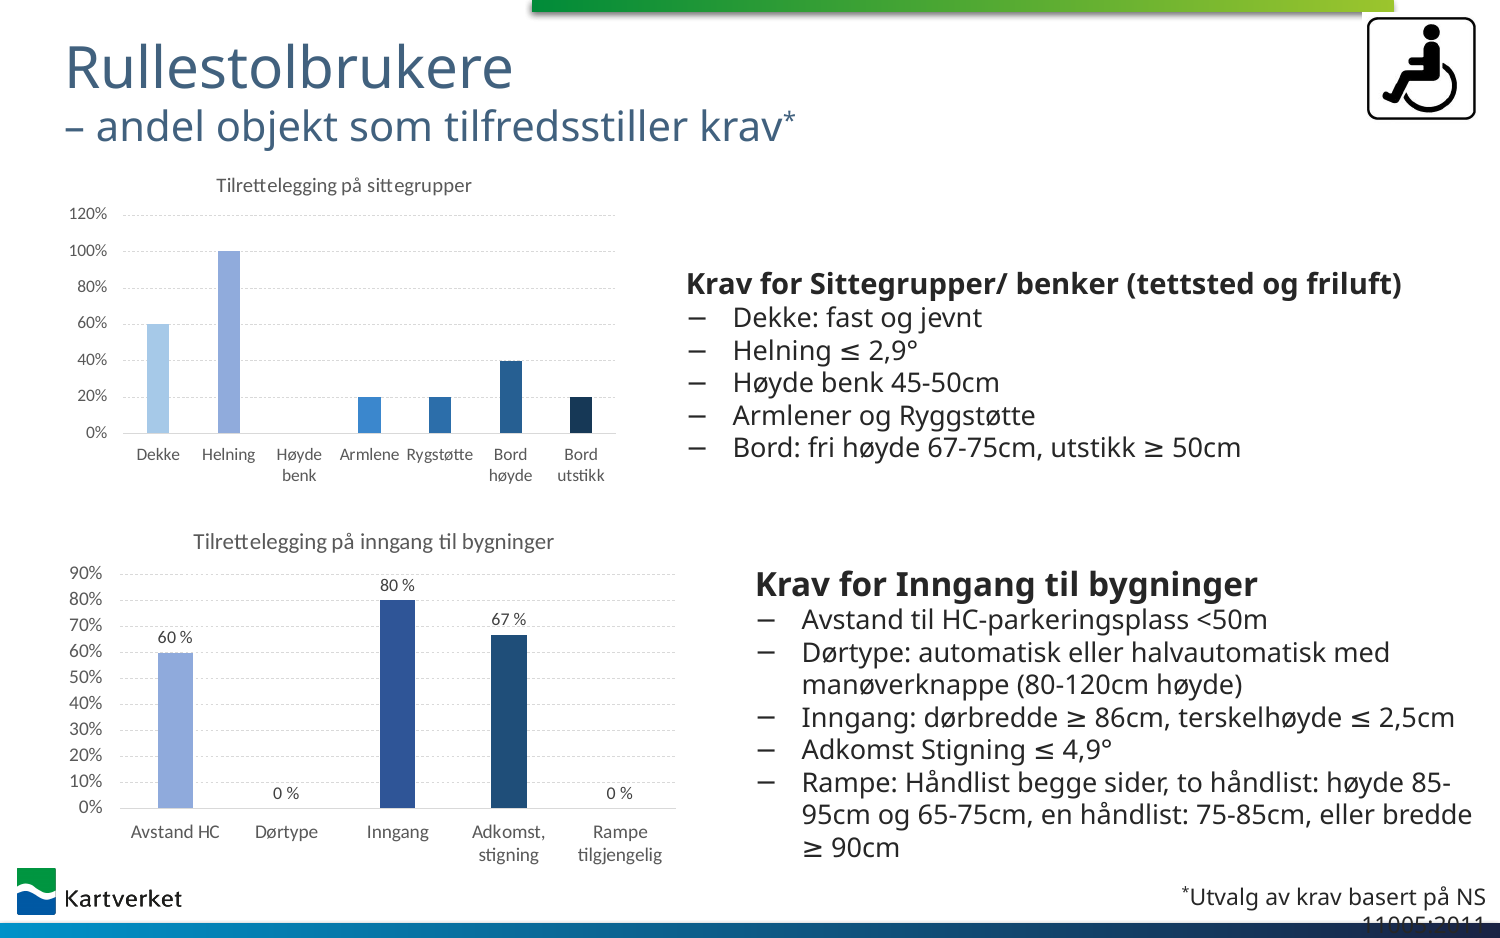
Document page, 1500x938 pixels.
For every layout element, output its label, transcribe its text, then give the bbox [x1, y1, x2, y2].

text_box *Utvalg av krav basert på NS 11005:2011 [1068, 873, 1500, 938]
picture [1362, 12, 1481, 126]
text_box Krav for Sittegrupper/ benker (tettsted og friluft) Dekke: fast og jevnt Helning ≤ 2,9° Høyde benk 45-50cm Armlener og Ryggstøtte Bord: fri høyde 67-75cm, utstikk ≥ 50cm [670, 258, 1418, 471]
text_box Krav for Inngang til bygninger Avstand til HC-parkeringsplass <50m Dørtype: automatisk eller halvautomatisk med manøverknappe (80-120cm høyde) Inngang: dørbredde ≥ 86cm, terskelhøyde ≤ 2,5cm Adkomst Stigning ≤ 4,9° Rampe: Håndlist begge sider, to håndlist: høyde 85-95cm og 65-75cm, en håndlist: 75-85cm, eller bredde ≥ 90cm [740, 555, 1491, 870]
text_box Rullestolbrukere – andel objekt som tilfredsstiller krav* [49, 25, 1431, 158]
picture [62, 520, 687, 874]
picture [62, 166, 626, 492]
